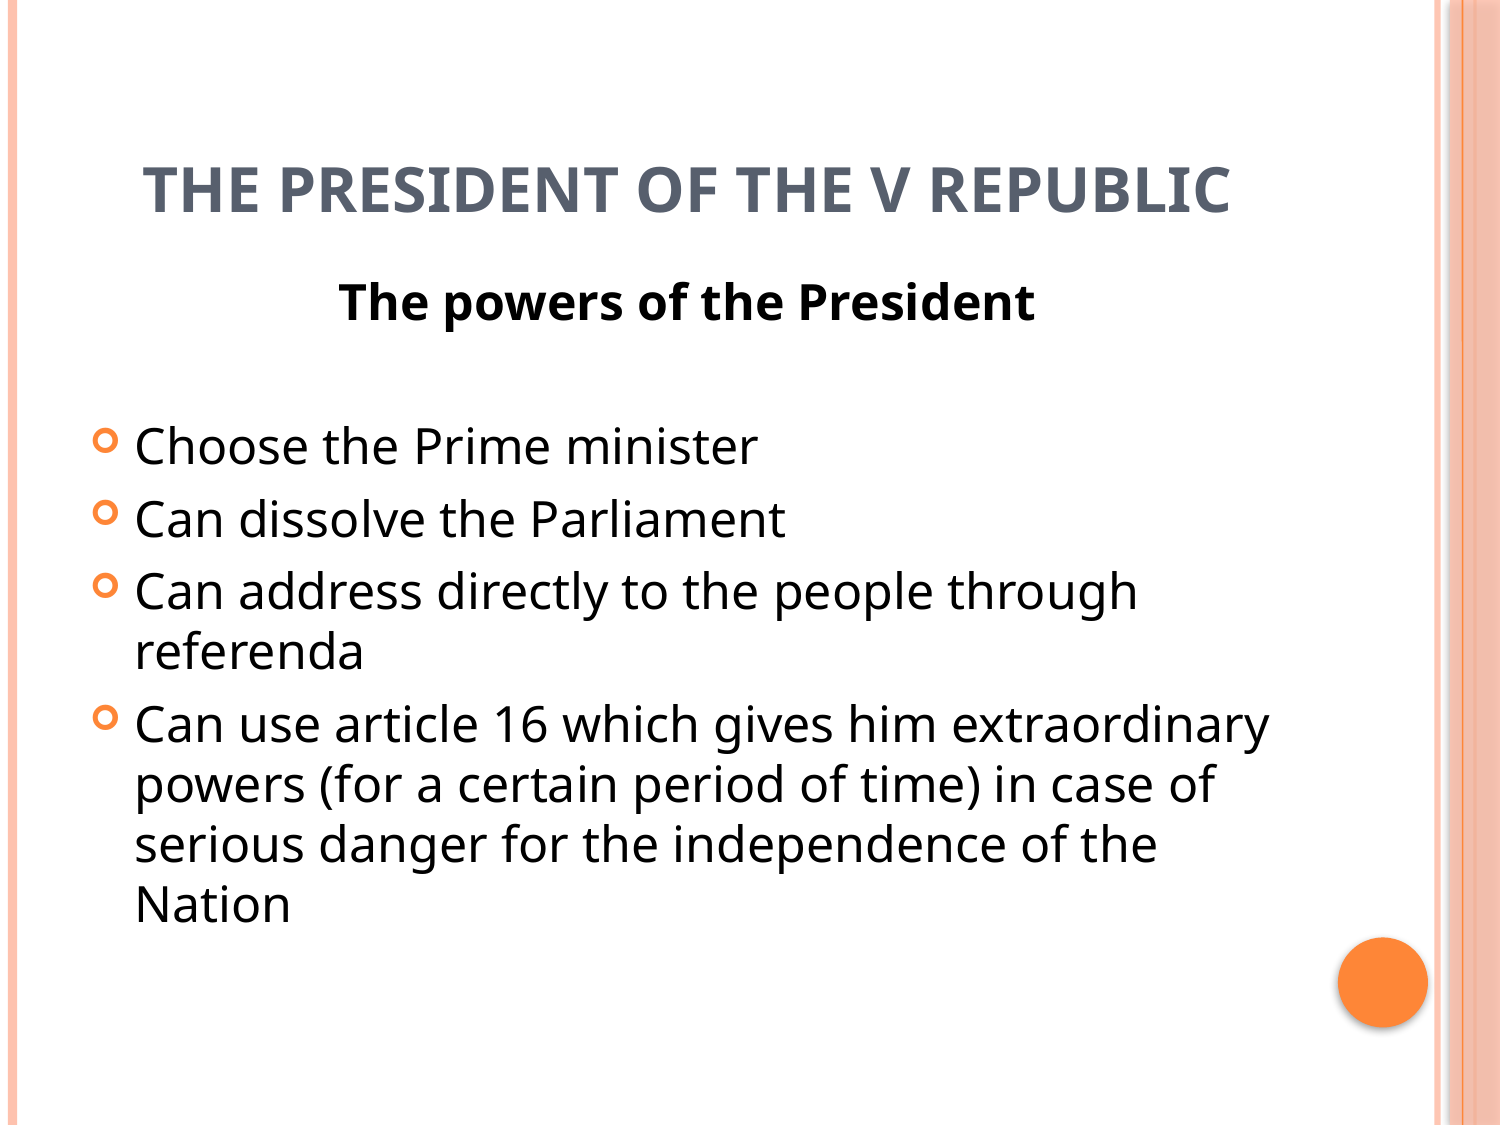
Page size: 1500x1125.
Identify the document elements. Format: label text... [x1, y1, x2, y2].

title THE PRESIDENT OF THE V REPUBLIC [75, 45, 1300, 233]
list The powers of the President Choose the Prime minister Can dissolve the Parliament Can address directly to the people through referenda Can use article 16 which gives him extraordinary powers (for a certain period of time) in case of serious danger for the independence of the Nation [75, 262, 1300, 1062]
